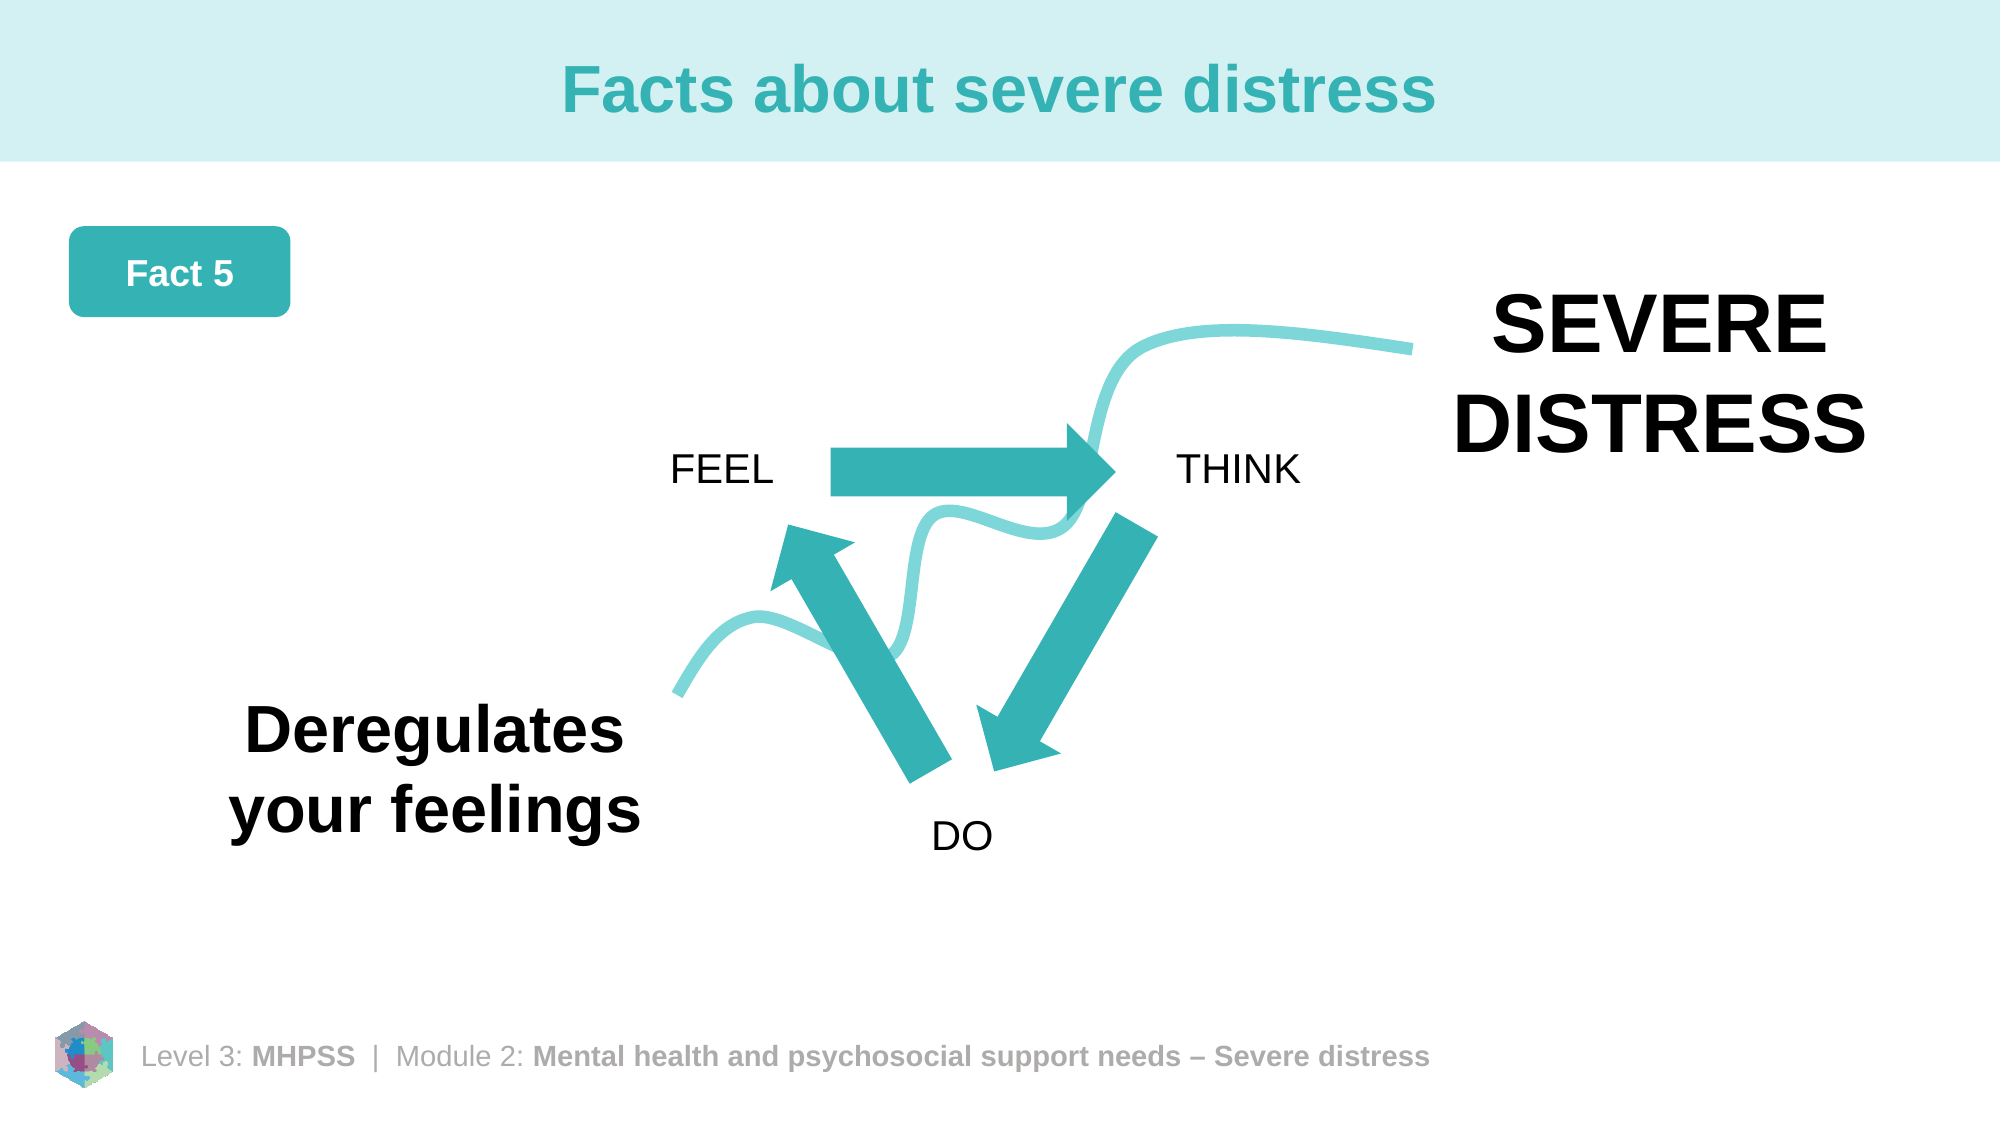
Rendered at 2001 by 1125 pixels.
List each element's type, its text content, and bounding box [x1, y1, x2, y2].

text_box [745, 422, 1180, 797]
title Facts about severe distress [137, 19, 1863, 163]
picture [55, 1021, 113, 1088]
text_box FEEL [608, 379, 836, 556]
text_box SEVERE DISTRESS [1424, 266, 1896, 472]
text_box [678, 621, 740, 695]
text_box THINK [1124, 379, 1353, 556]
text_box Deregulates your feelings [193, 617, 678, 914]
text_box Fact 5 [68, 226, 291, 318]
text_box [1098, 330, 1413, 421]
text_box DO [848, 804, 1077, 922]
